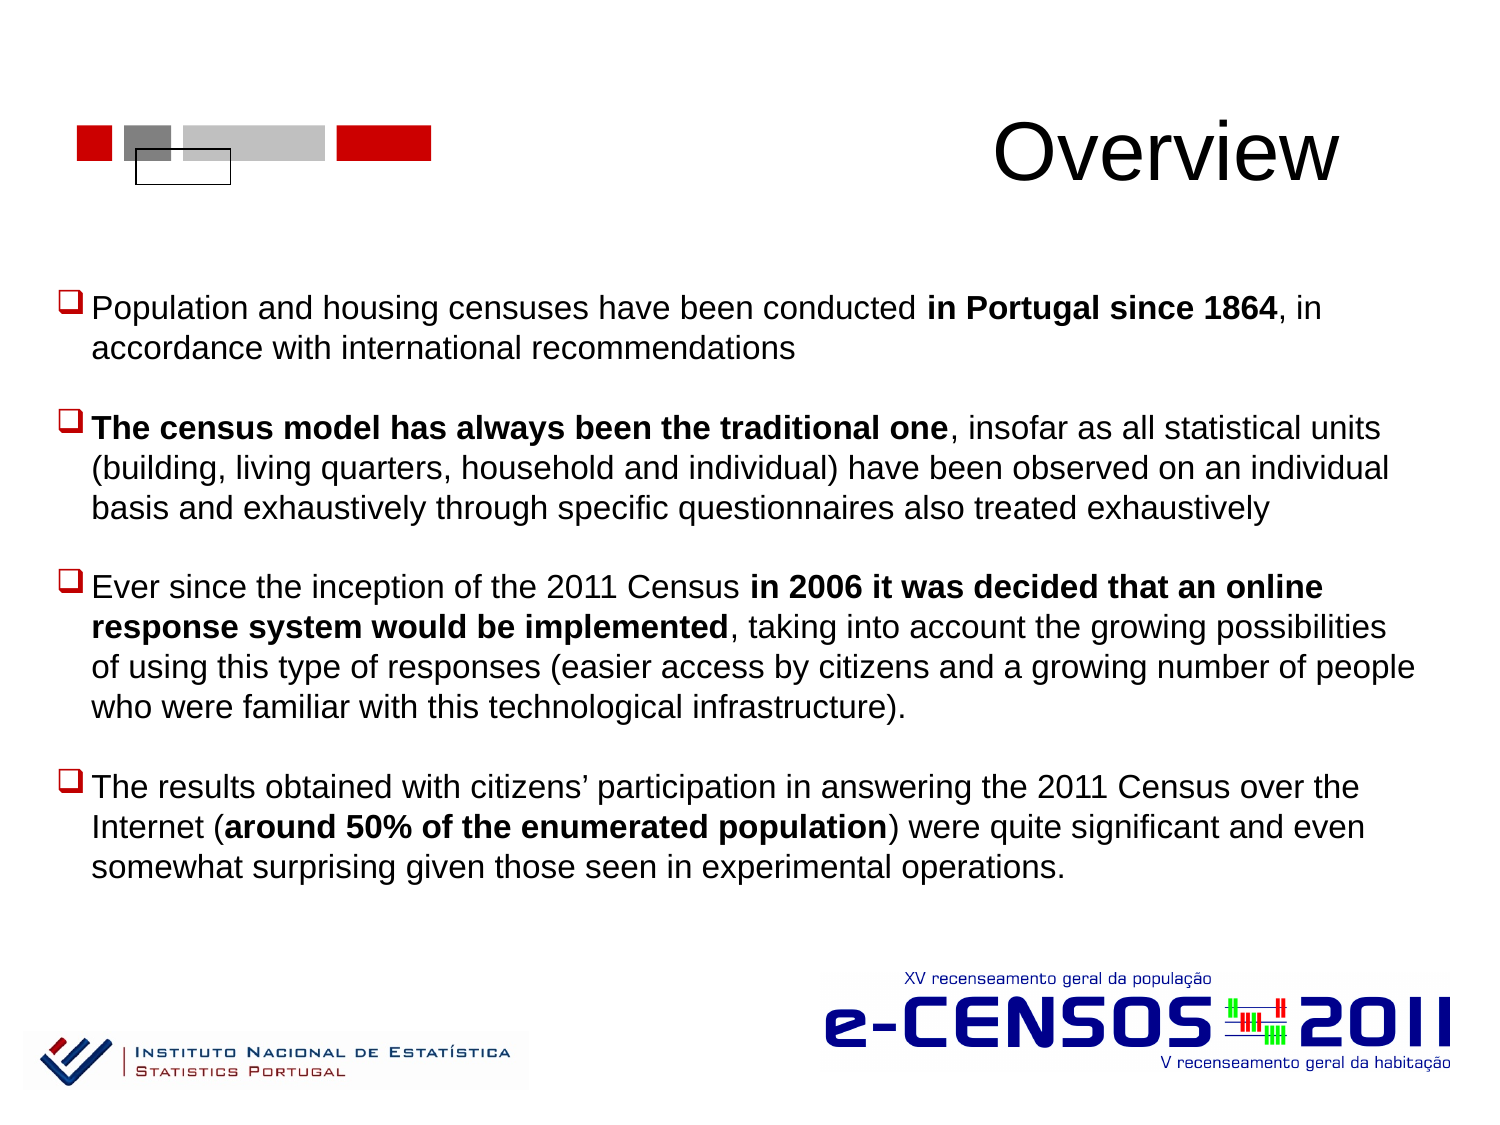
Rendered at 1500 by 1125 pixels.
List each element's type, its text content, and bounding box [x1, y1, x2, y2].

picture [23, 1031, 529, 1090]
text_box Population and housing censuses have been conducted in Portugal since 1864, in accordance with international recommendations The census model has always been the traditional one, insofar as all statistical units (building, living quarters, household and individual) have been observed on an individual basis and exhaustively through specific questionnaires also treated exhaustively Ever since the inception of the 2011 Census in 2006 it was decided that an online response system would be implemented, taking into account the growing possibilities of using this type of responses (easier access by citizens and a growing number of people who were familiar with this technological infrastructure). The results obtained with citizens’ participation in answering the 2011 Census over the Internet (around 50% of the enumerated population) were quite significant and even somewhat surprising given those seen in experimental operations. [41, 278, 1436, 893]
picture [820, 971, 1451, 1072]
text_box Overview [915, 90, 1378, 185]
